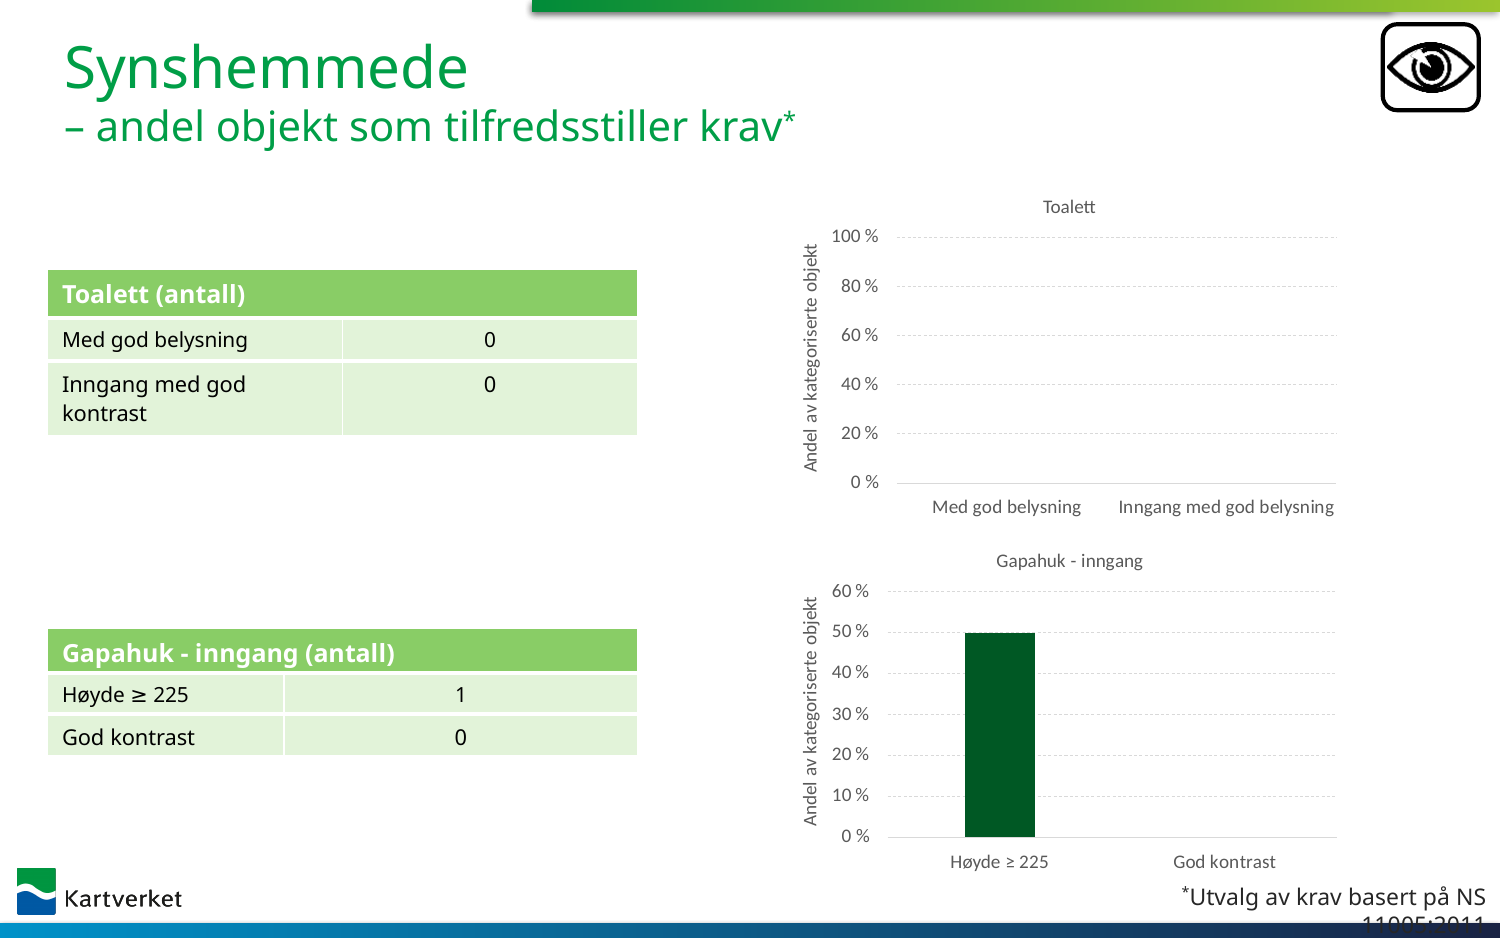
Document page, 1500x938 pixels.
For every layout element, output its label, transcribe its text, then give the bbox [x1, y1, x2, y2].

table_cell Inngang med god kontrast [48, 363, 342, 435]
table_cell 0 [285, 716, 637, 755]
table_cell Høyde ≥ 225 [48, 675, 283, 712]
table_cell 0 [343, 320, 637, 359]
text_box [1382, 24, 1480, 111]
text_box *Utvalg av krav basert på NS 11005:2011 [1068, 873, 1500, 938]
picture [791, 541, 1348, 880]
picture [791, 187, 1347, 526]
table_cell 0 [343, 363, 637, 435]
text_box Synshemmede – andel objekt som tilfredsstiller krav* [49, 24, 1431, 158]
table_cell God kontrast [48, 716, 283, 755]
table_header Toalett (antall) [48, 270, 637, 316]
table_header Gapahuk - inngang (antall) [48, 629, 637, 671]
table_cell Med god belysning [48, 320, 342, 359]
table_cell 1 [285, 675, 637, 712]
